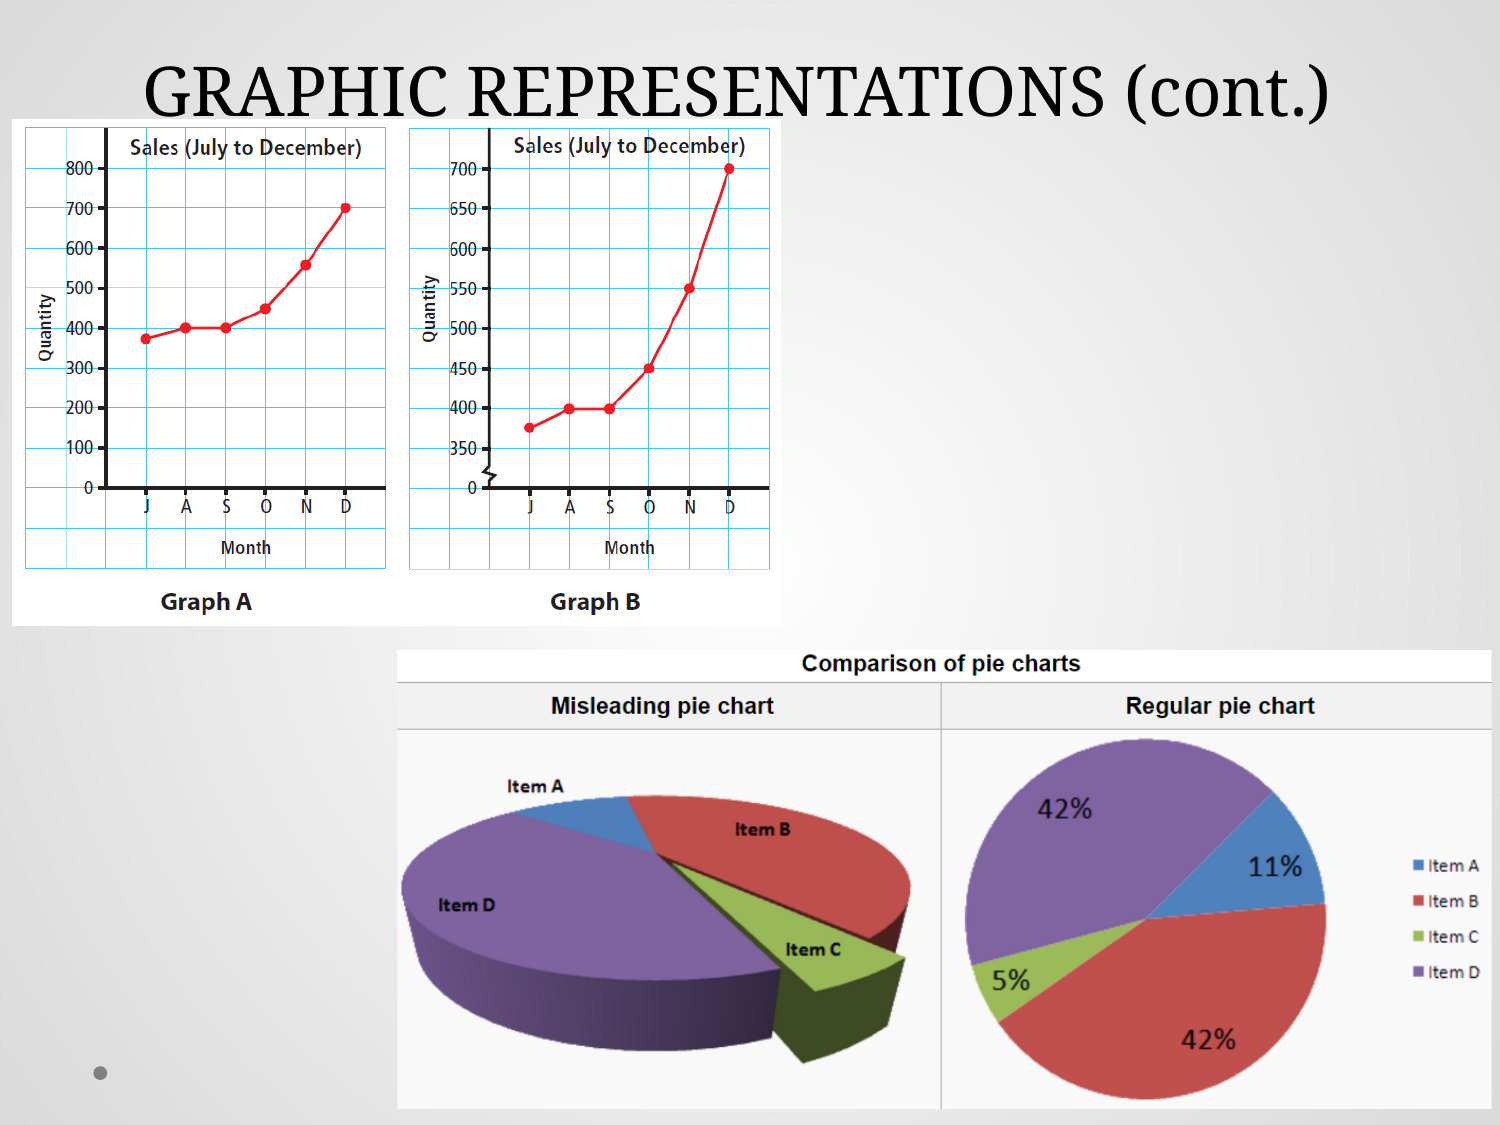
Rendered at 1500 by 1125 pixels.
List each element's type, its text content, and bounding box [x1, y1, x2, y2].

title GRAPHIC REPRESENTATIONS (cont.) [62, 37, 1413, 138]
picture [396, 649, 1492, 1109]
picture [12, 119, 781, 626]
text_box [785, 138, 1388, 142]
